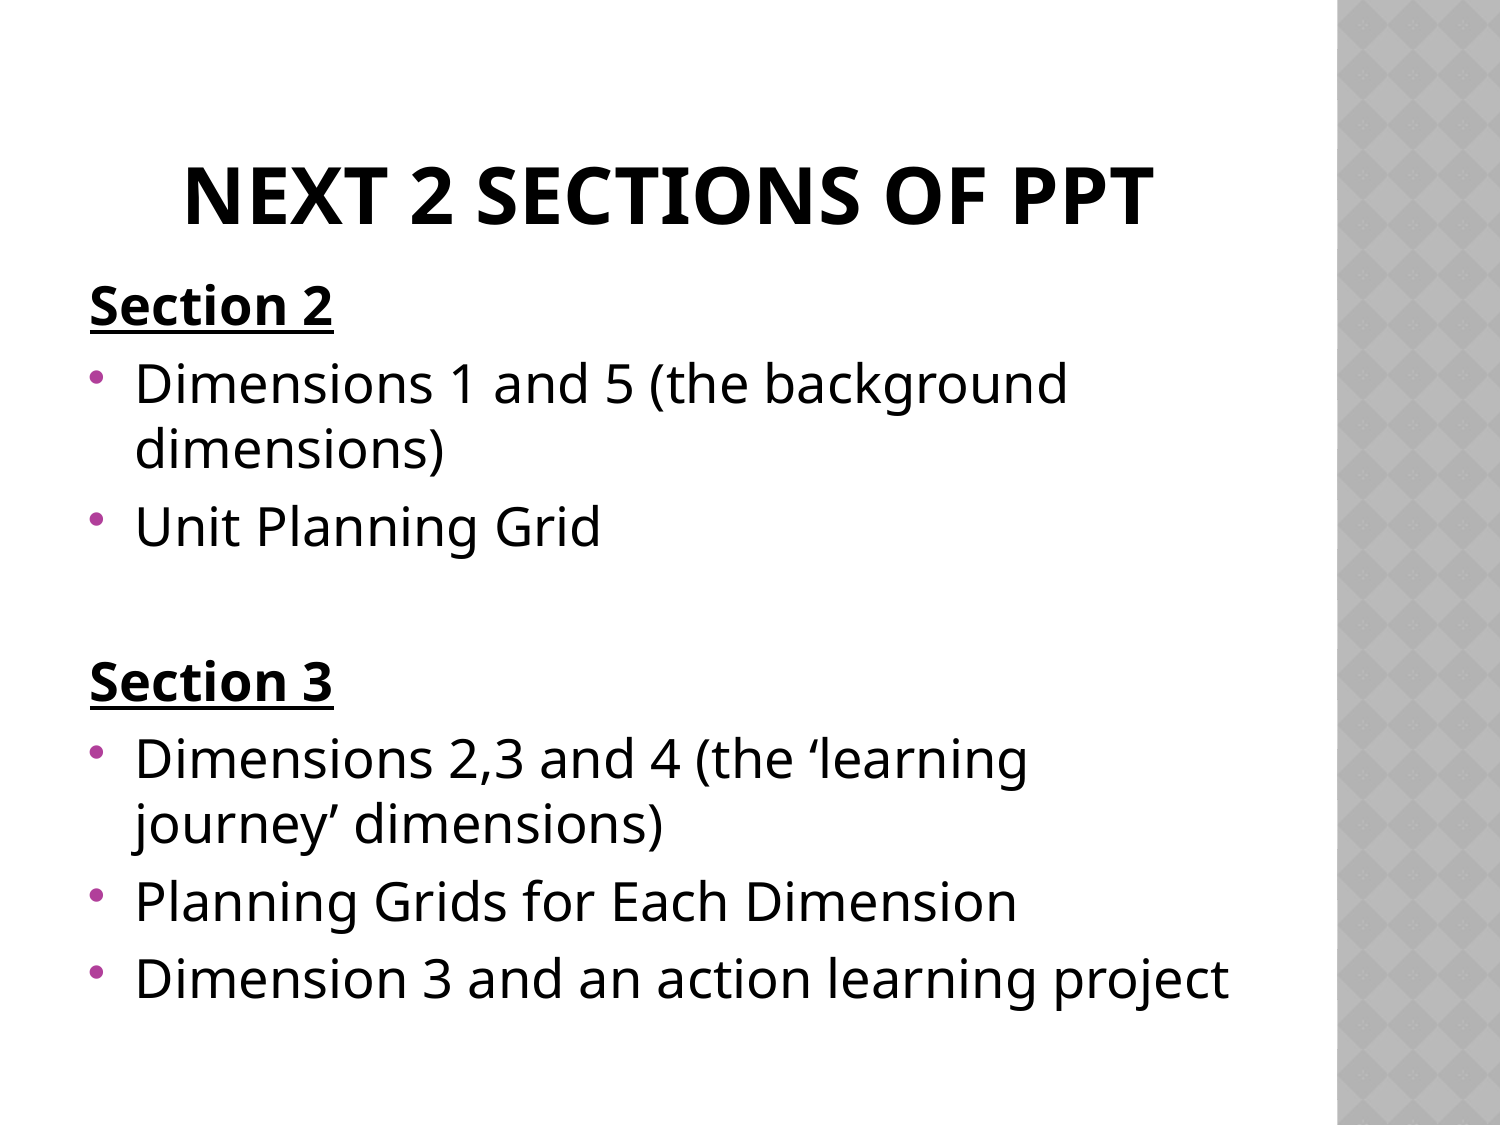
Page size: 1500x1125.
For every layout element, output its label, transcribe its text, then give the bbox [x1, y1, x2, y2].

list Section 2 Dimensions 1 and 5 (the background dimensions) Unit Planning Grid Section 3 Dimensions 2,3 and 4 (the ‘learning journey’ dimensions) Planning Grids for Each Dimension Dimension 3 and an action learning project [75, 264, 1263, 1059]
title Next 2 Sections of PPT [75, 52, 1263, 240]
